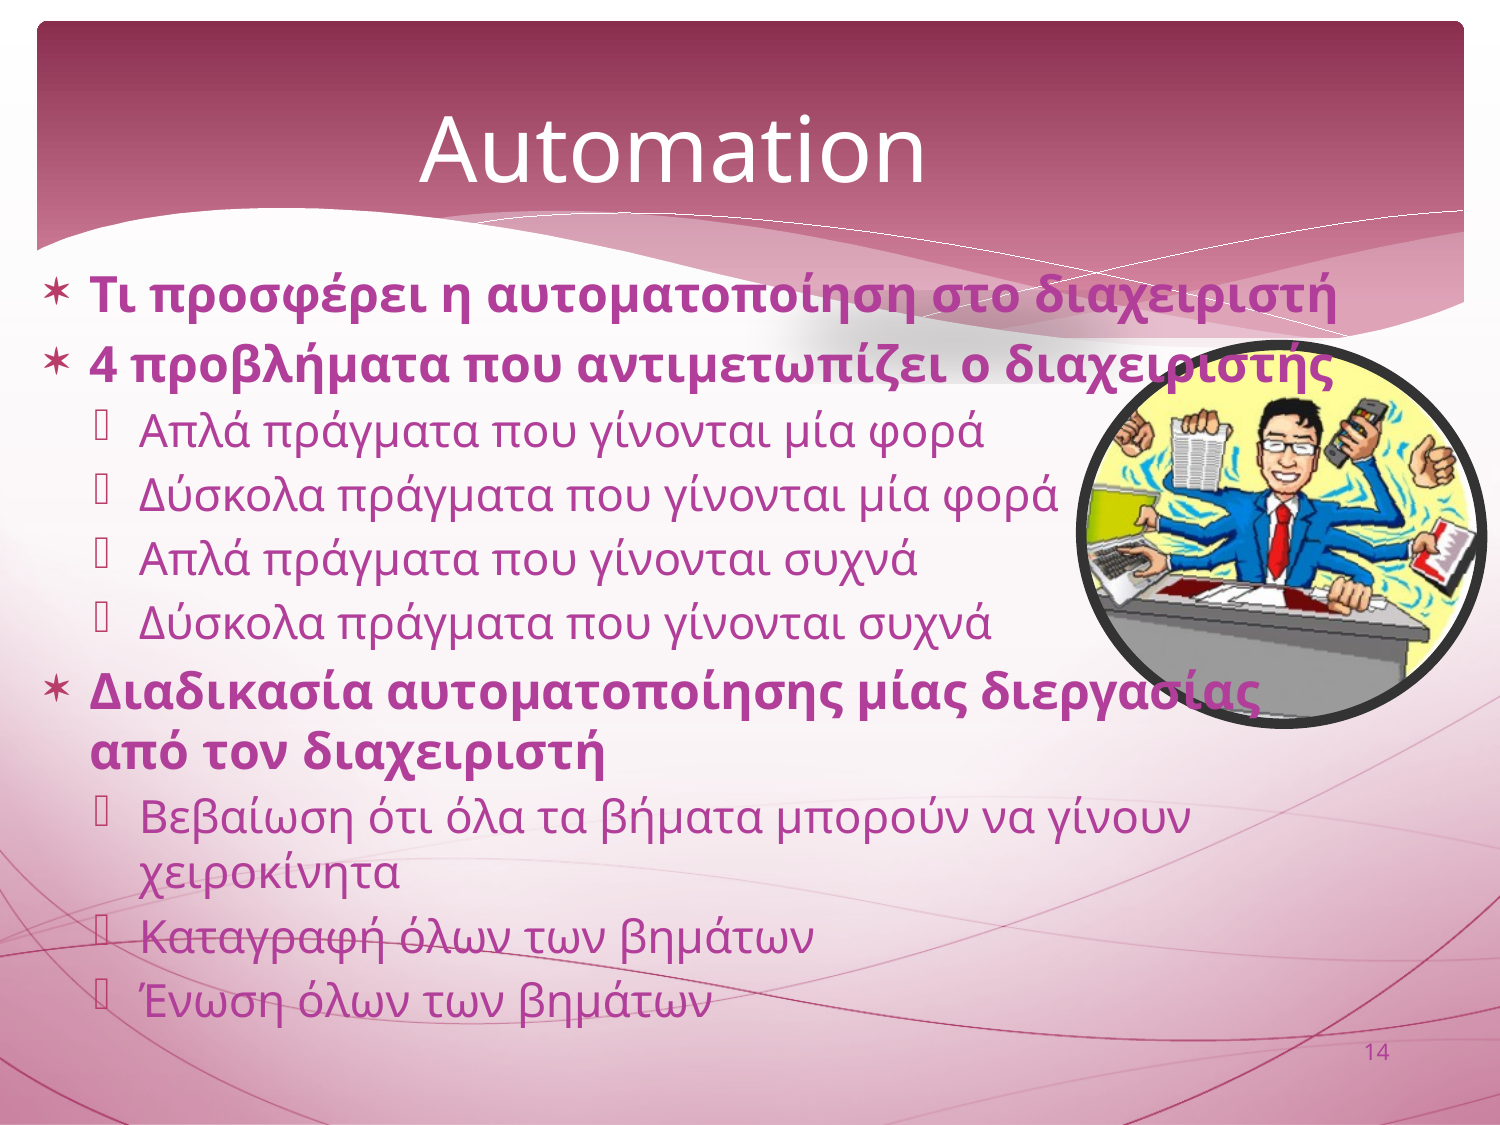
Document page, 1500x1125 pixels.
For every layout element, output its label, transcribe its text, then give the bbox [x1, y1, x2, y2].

slide_number 14 [1281, 1023, 1473, 1084]
picture [1080, 344, 1483, 724]
title Automation [0, 42, 1350, 249]
list Τι προσφέρει η αυτοματοποίηση στο διαχειριστή 4 προβλήματα που αντιμετωπίζει ο διαχειριστής Απλά πράγματα που γίνονται μία φορά Δύσκολα πράγματα που γίνονται μία φορά Απλά πράγματα που γίνονται συχνά Δύσκολα πράγματα που γίνονται συχνά Διαδικασία αυτοματοποίησης μίας διεργασίας από τον διαχειριστή Βεβαίωση ότι όλα τα βήματα μπορούν να γίνουν χειροκίνητα Καταγραφή όλων των βημάτων Ένωση όλων των βημάτων [29, 255, 1365, 1059]
